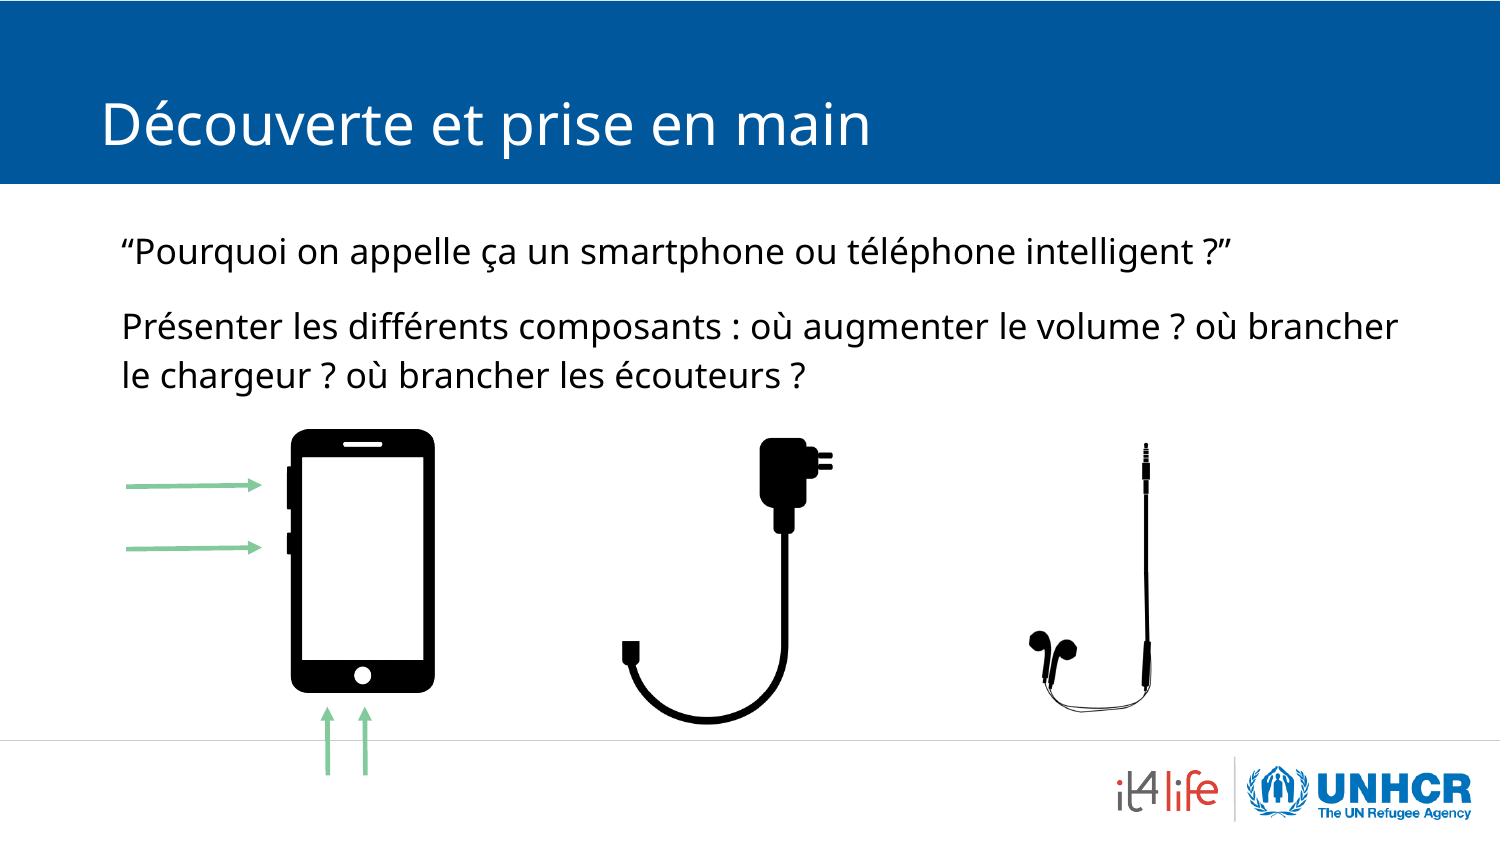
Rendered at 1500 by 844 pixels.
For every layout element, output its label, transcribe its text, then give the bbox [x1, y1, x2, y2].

text_box “Pourquoi on appelle ça un smartphone ou téléphone intelligent ?” [106, 207, 1423, 282]
picture [0, 184, 1500, 844]
text_box Présenter les différents composants : où augmenter le volume ? où brancher le chargeur ? où brancher les écouteurs ? [106, 282, 1423, 442]
title Découverte et prise en main [100, 33, 1439, 158]
text_box [0, 0, 1500, 184]
